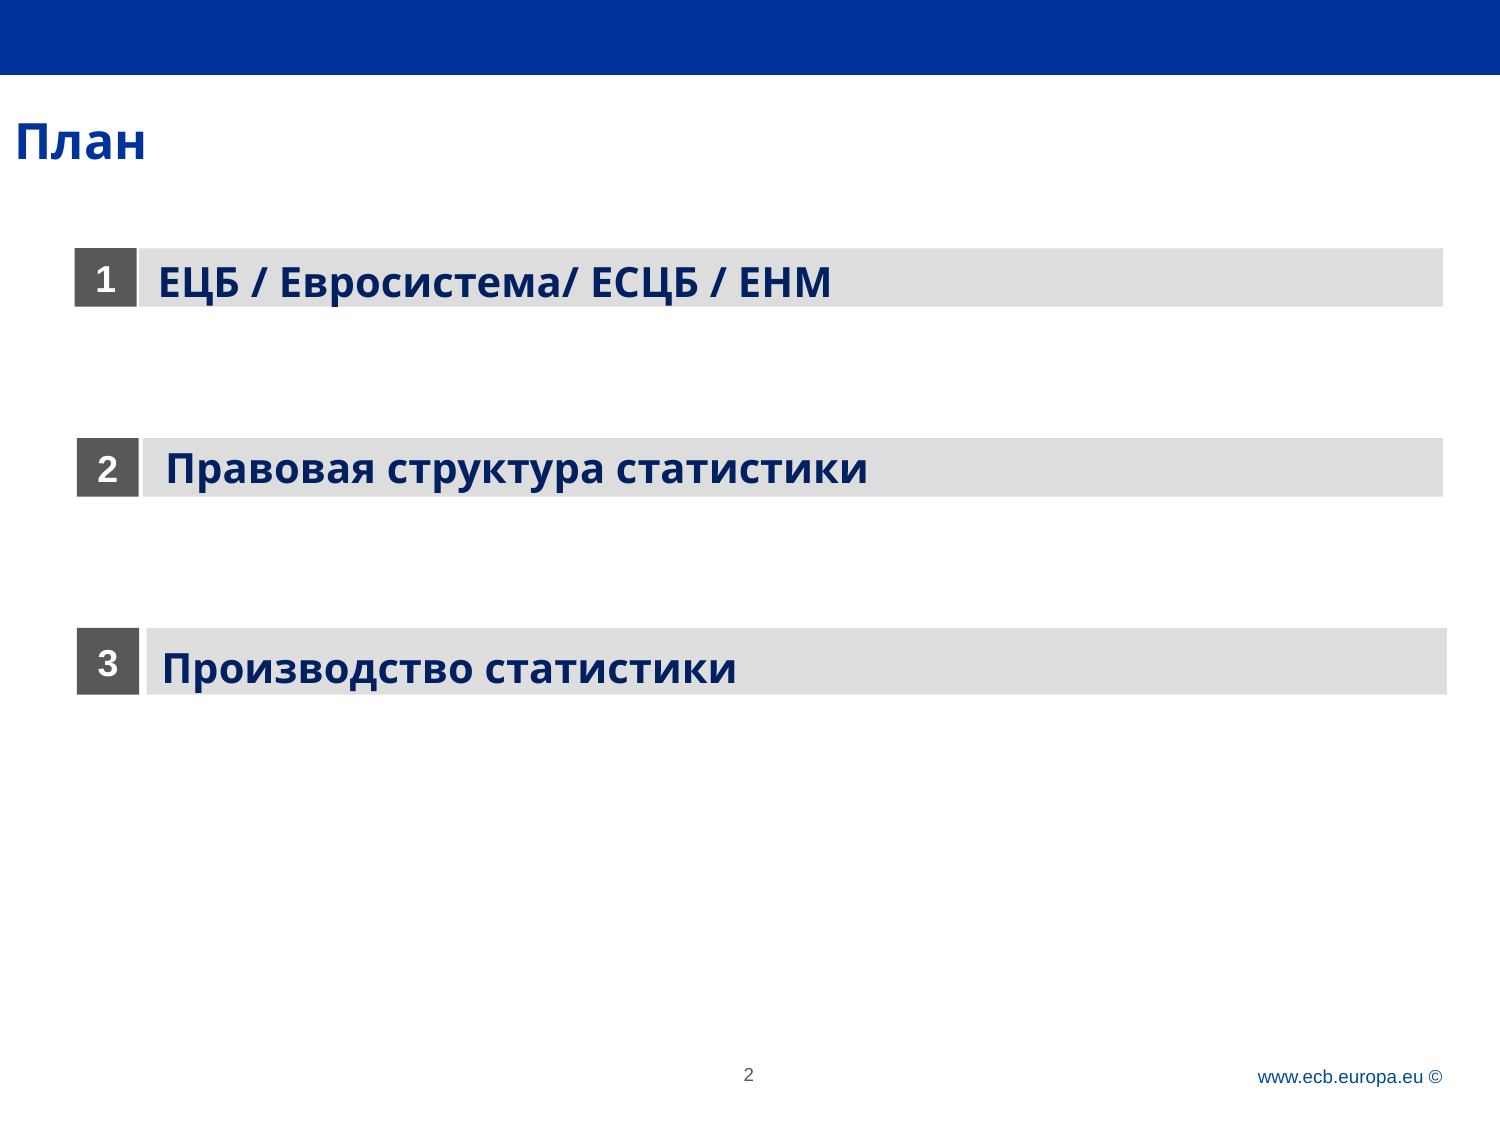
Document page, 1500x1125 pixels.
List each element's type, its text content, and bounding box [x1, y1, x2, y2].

slide_number 2 [714, 1062, 783, 1102]
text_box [76, 434, 1453, 501]
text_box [76, 627, 1448, 695]
text_box План [0, 101, 1229, 177]
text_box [74, 247, 1447, 307]
